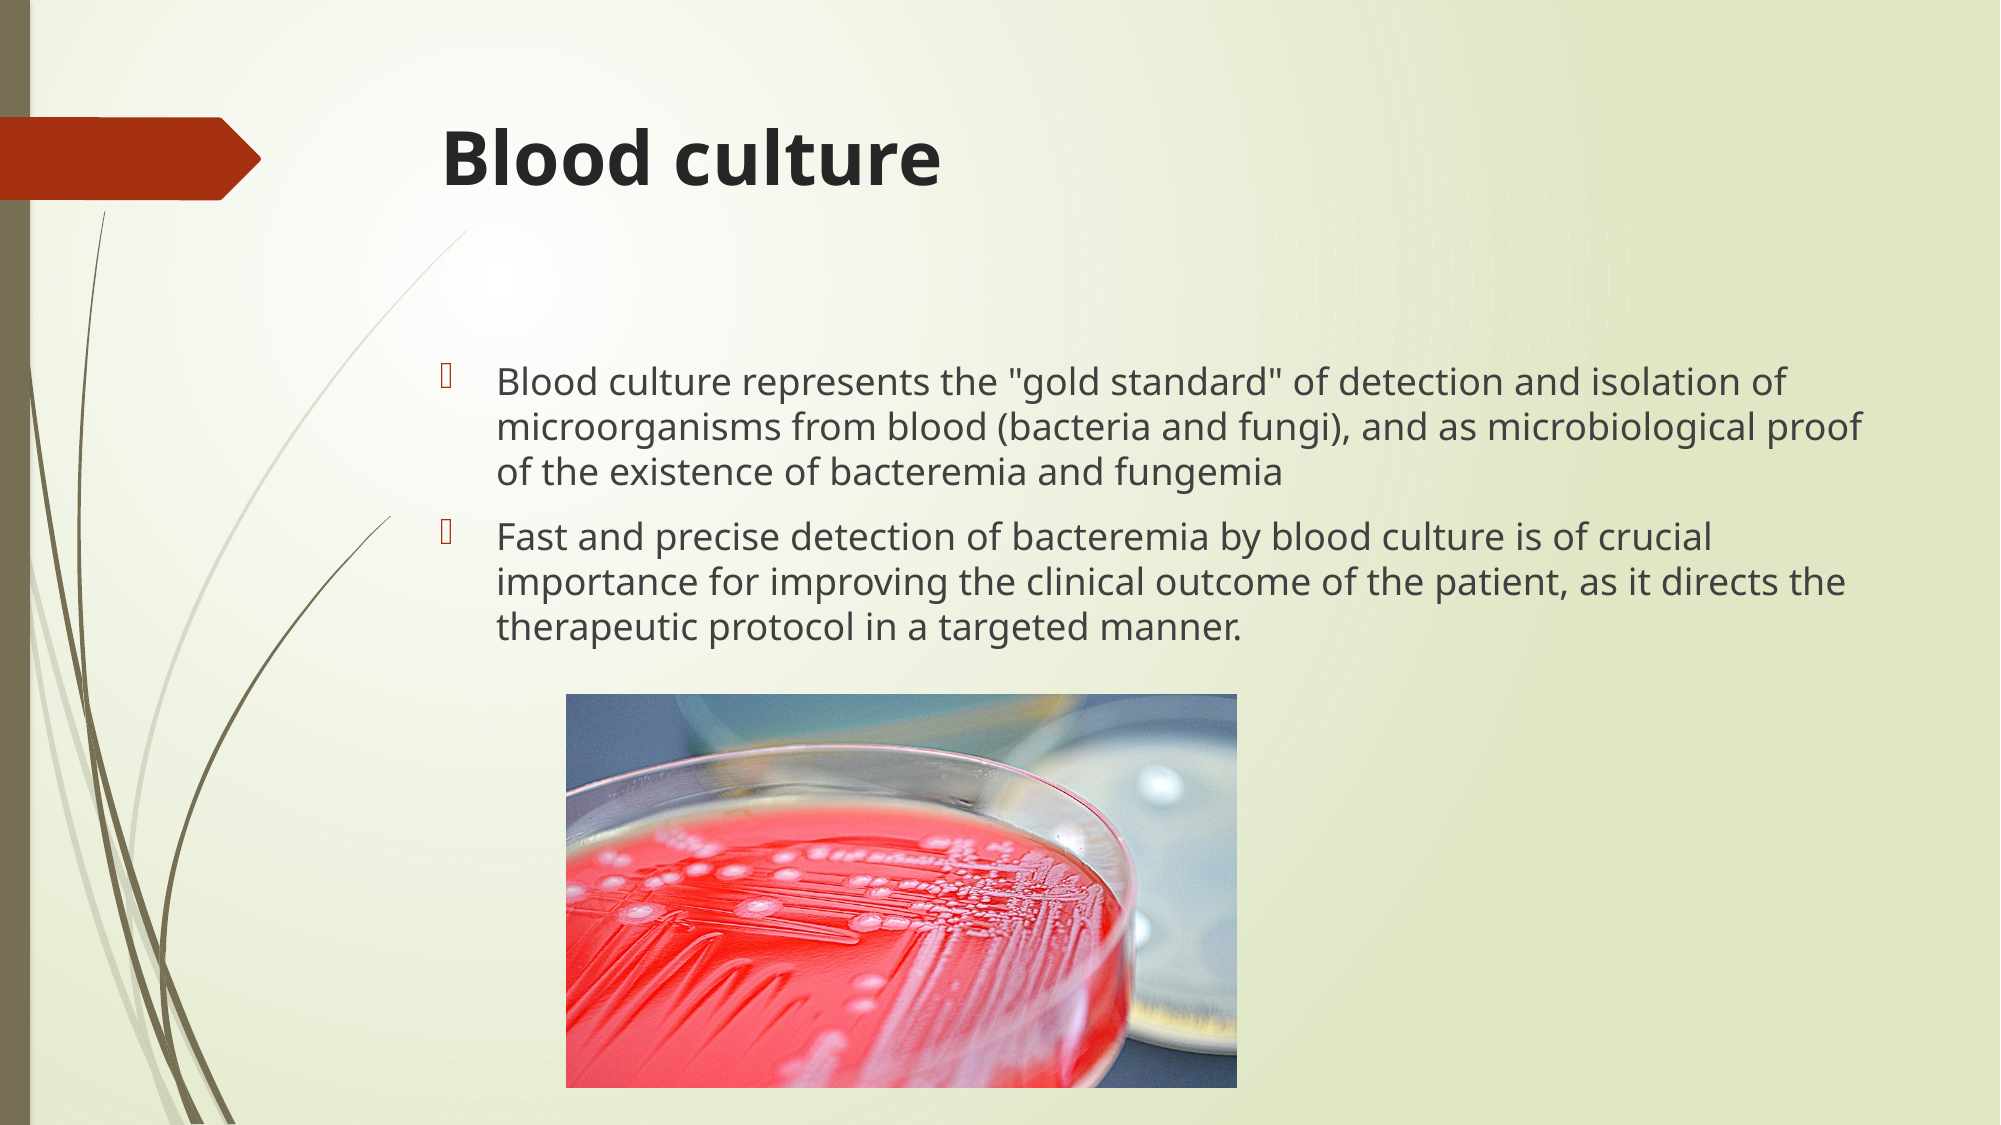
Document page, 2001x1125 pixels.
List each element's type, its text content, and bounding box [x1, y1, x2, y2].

title Blood culture [425, 102, 1888, 313]
list Blood culture represents the "gold standard" of detection and isolation of microorganisms from blood (bacteria and fungi), and as microbiological proof of the existence of bacteremia and fungemia Fast and precise detection of bacteremia by blood culture is of crucial importance for improving the clinical outcome of the patient, as it directs the therapeutic protocol in a targeted manner. [424, 350, 1888, 970]
picture [566, 693, 1237, 1089]
